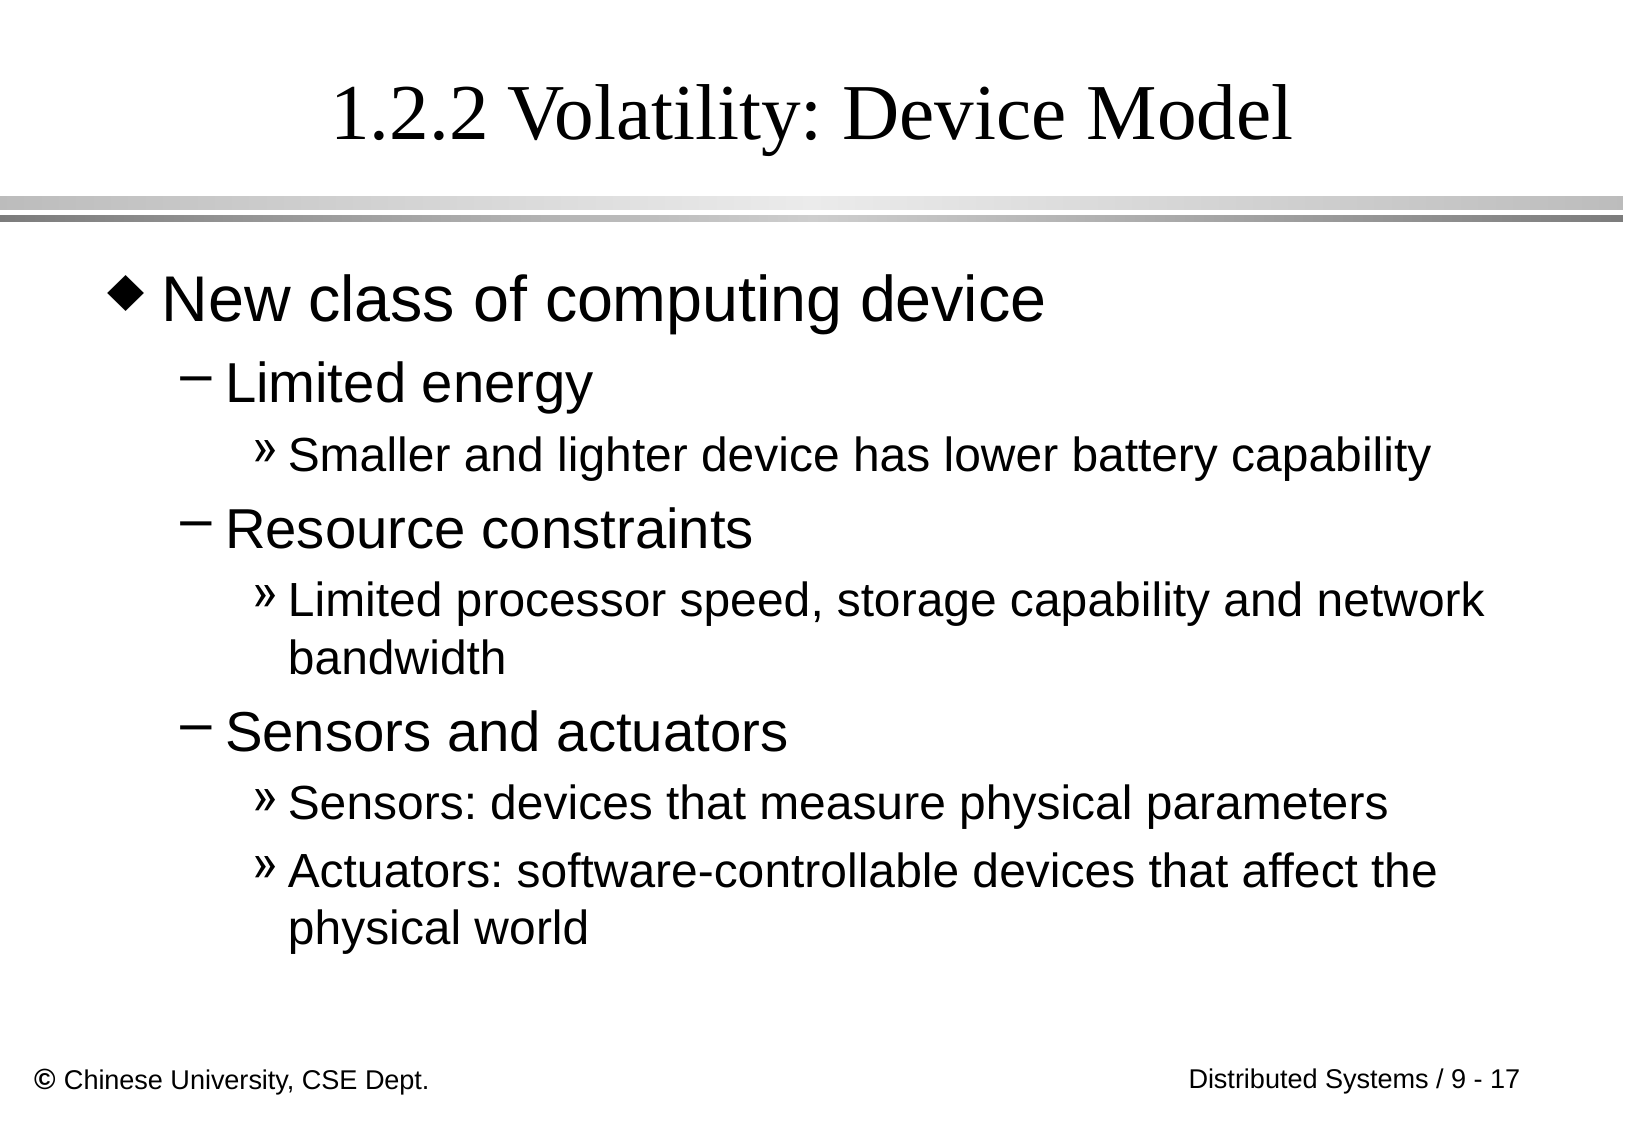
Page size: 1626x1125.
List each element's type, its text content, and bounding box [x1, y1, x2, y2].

list New class of computing device Limited energy Smaller and lighter device has lower battery capability Resource constraints Limited processor speed, storage capability and network bandwidth Sensors and actuators Sensors: devices that measure physical parameters Actuators: software-controllable devices that affect the physical world [92, 249, 1506, 1038]
title 1.2.2 Volatility: Device Model [49, 62, 1576, 163]
